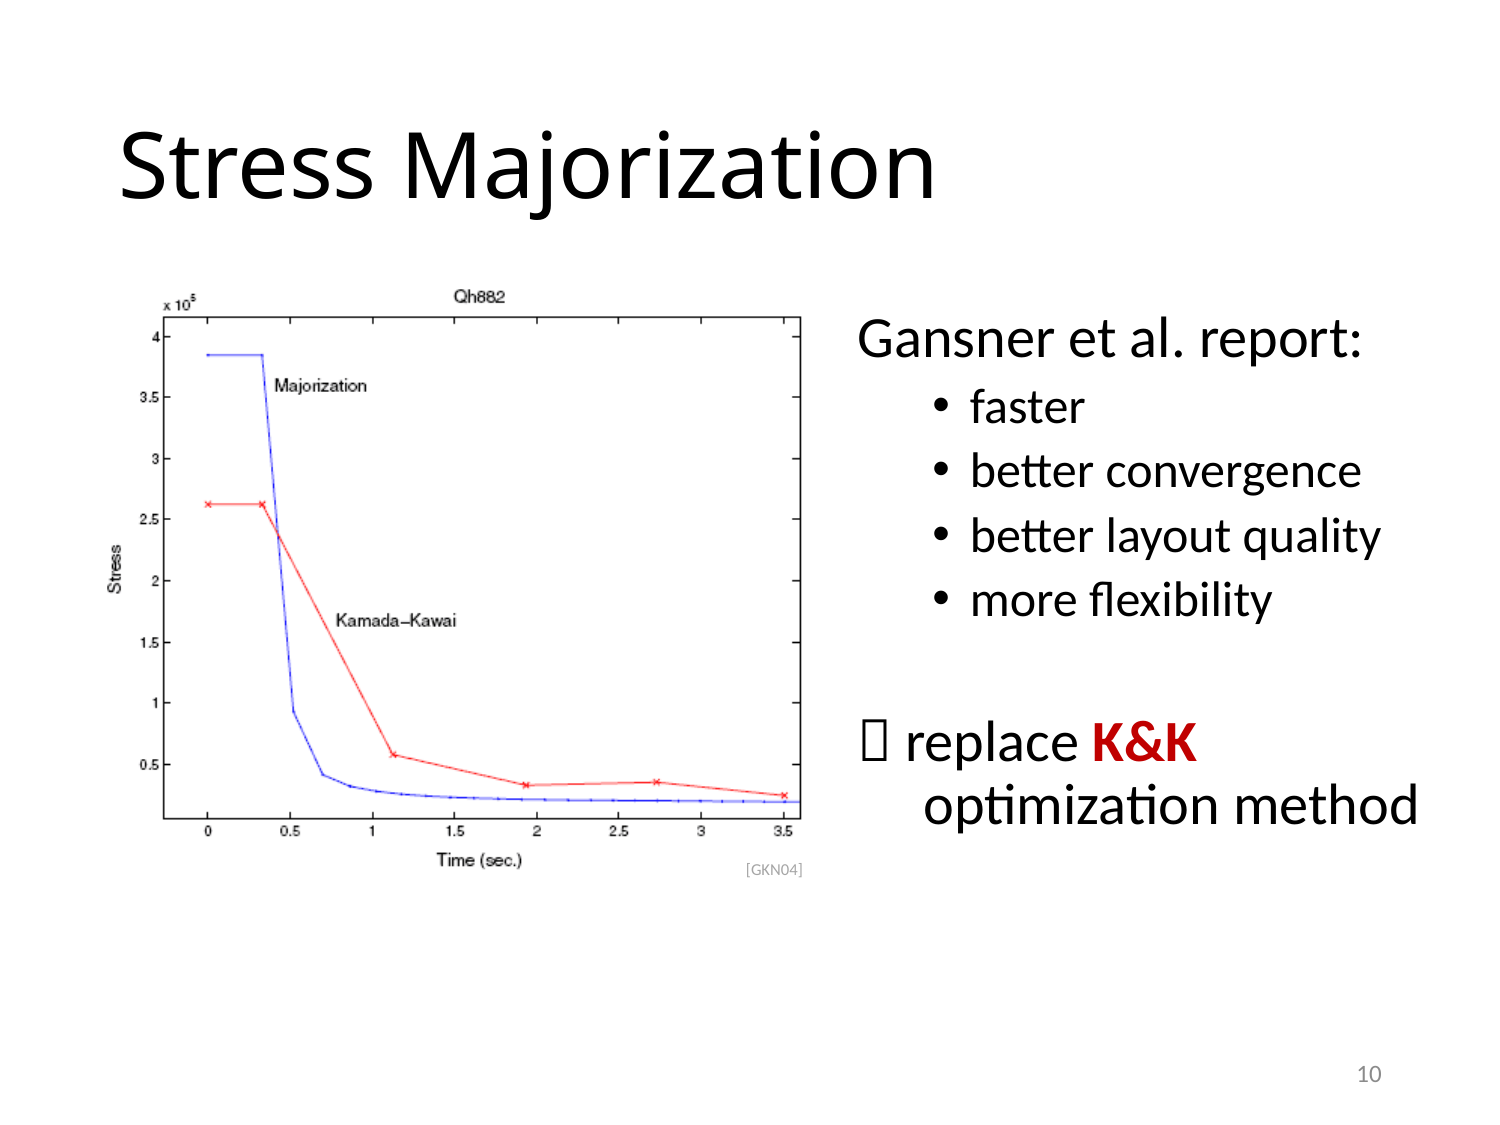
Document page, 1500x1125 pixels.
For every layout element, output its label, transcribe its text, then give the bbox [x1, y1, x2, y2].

text_box [GKN04] [731, 881, 819, 887]
picture [103, 276, 824, 881]
slide_number 10 [1059, 1042, 1397, 1103]
list Gansner et al. report: faster better convergence better layout quality more flexibility  replace K&K optimization method [842, 299, 1449, 1014]
title Stress Majorization [103, 59, 1397, 278]
